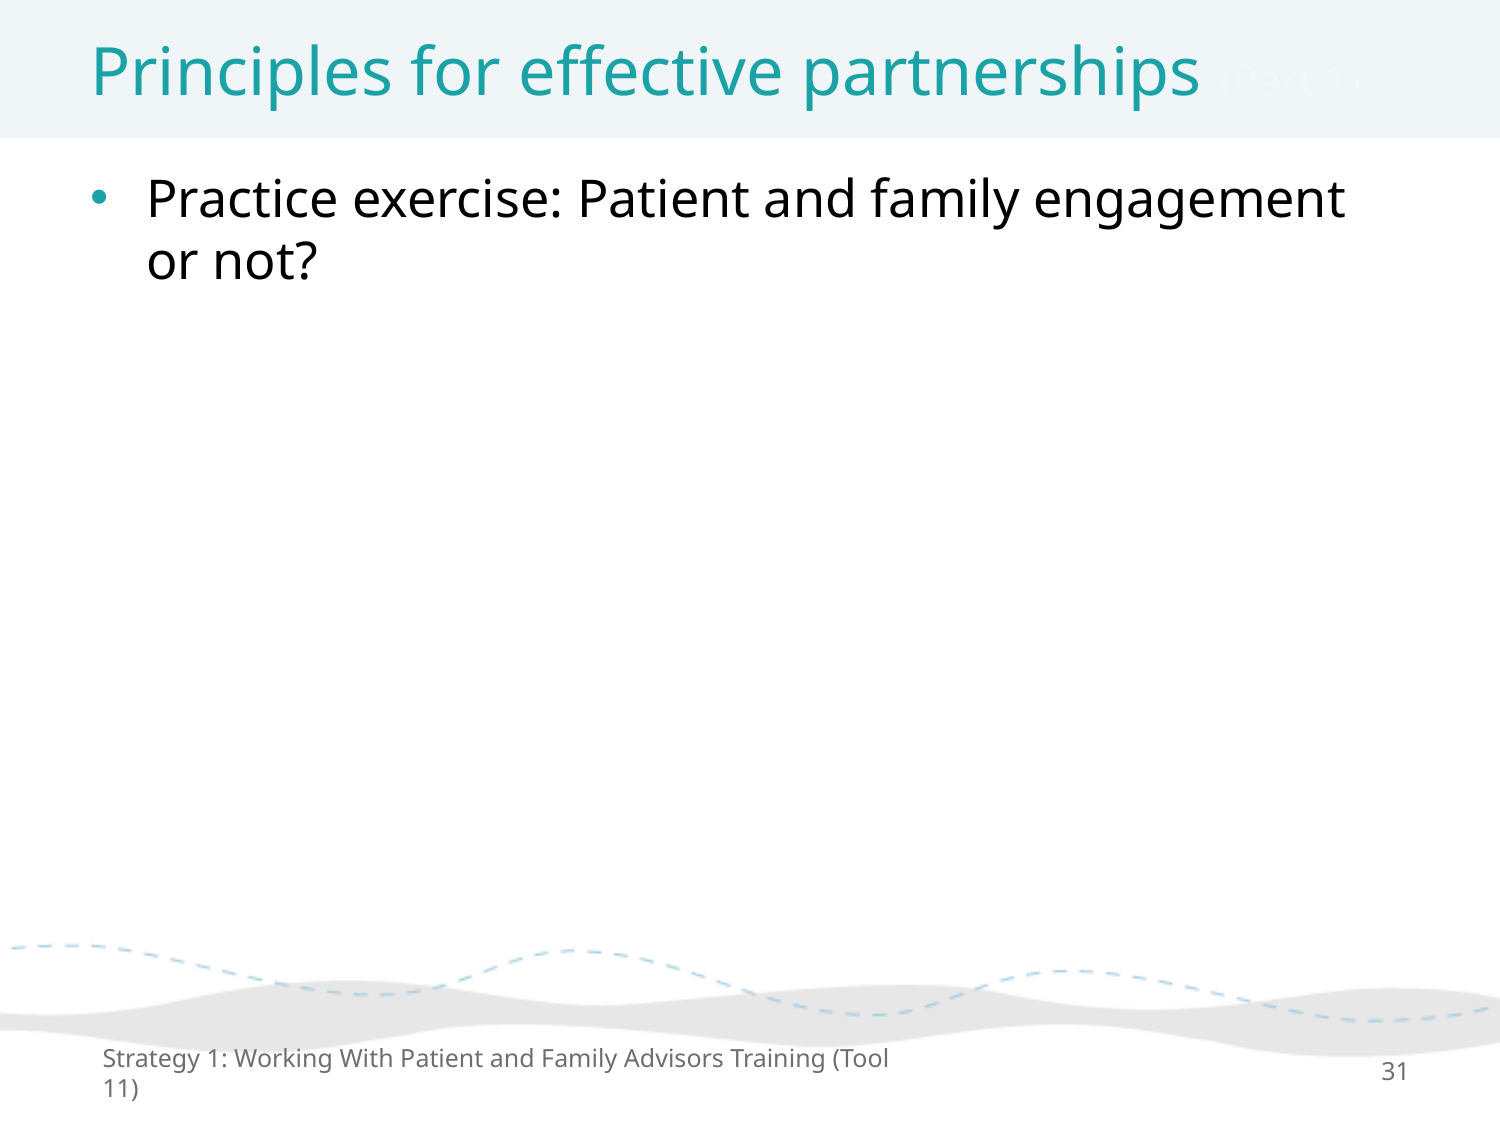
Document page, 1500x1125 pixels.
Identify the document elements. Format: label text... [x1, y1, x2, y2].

footer Strategy 1: Working With Patient and Family Advisors Training (Tool 11) [87, 1042, 925, 1103]
list Practice exercise: Patient and family engagement or not? [75, 157, 1425, 900]
slide_number 31 [1074, 1042, 1425, 1103]
title Principles for effective partnerships (Part 1) [75, 0, 1425, 138]
picture [0, 0, 1500, 1125]
